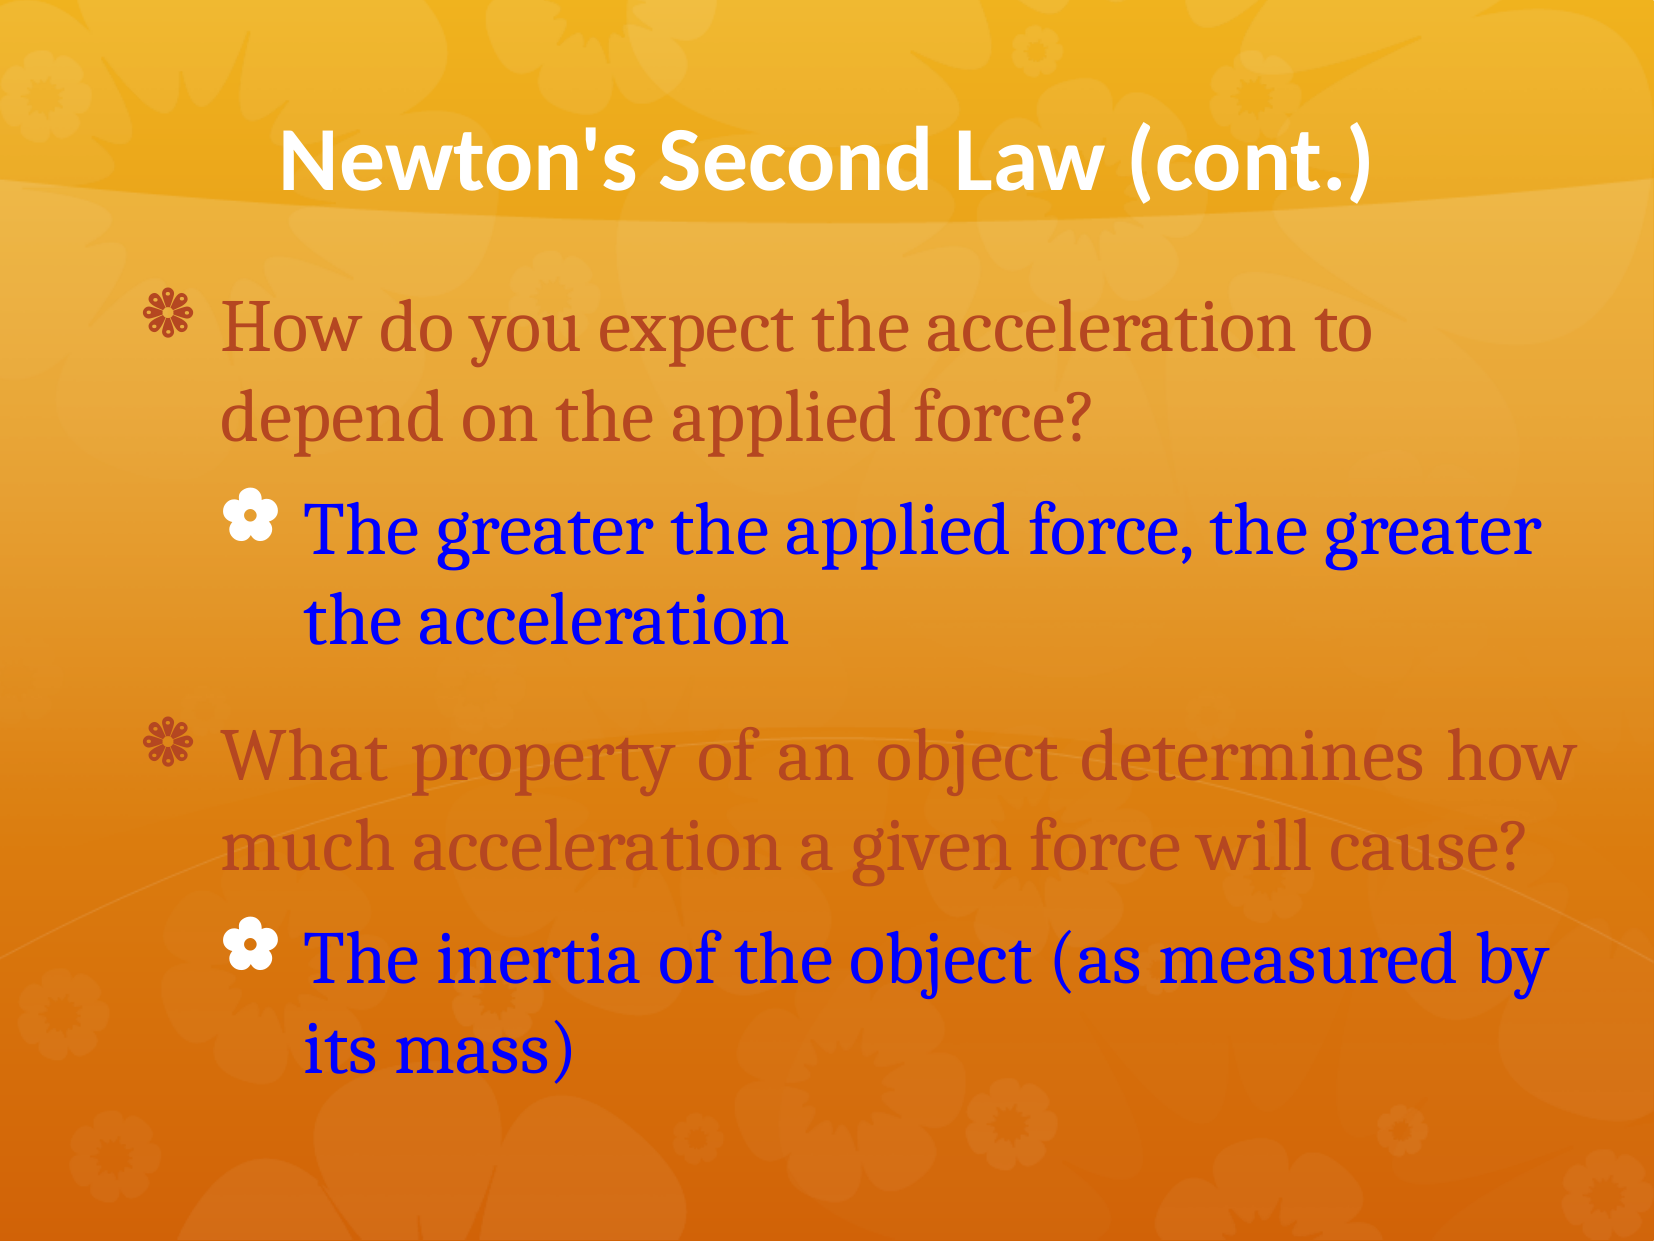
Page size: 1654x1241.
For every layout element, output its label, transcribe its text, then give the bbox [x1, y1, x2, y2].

title Newton's Second Law (cont.) [121, 47, 1534, 267]
picture [0, 0, 1654, 1240]
list How do you expect the acceleration to depend on the applied force? The greater the applied force, the greater the acceleration What property of an object determines how much acceleration a given force will cause? The inertia of the object (as measured by its mass) [121, 267, 1596, 1097]
